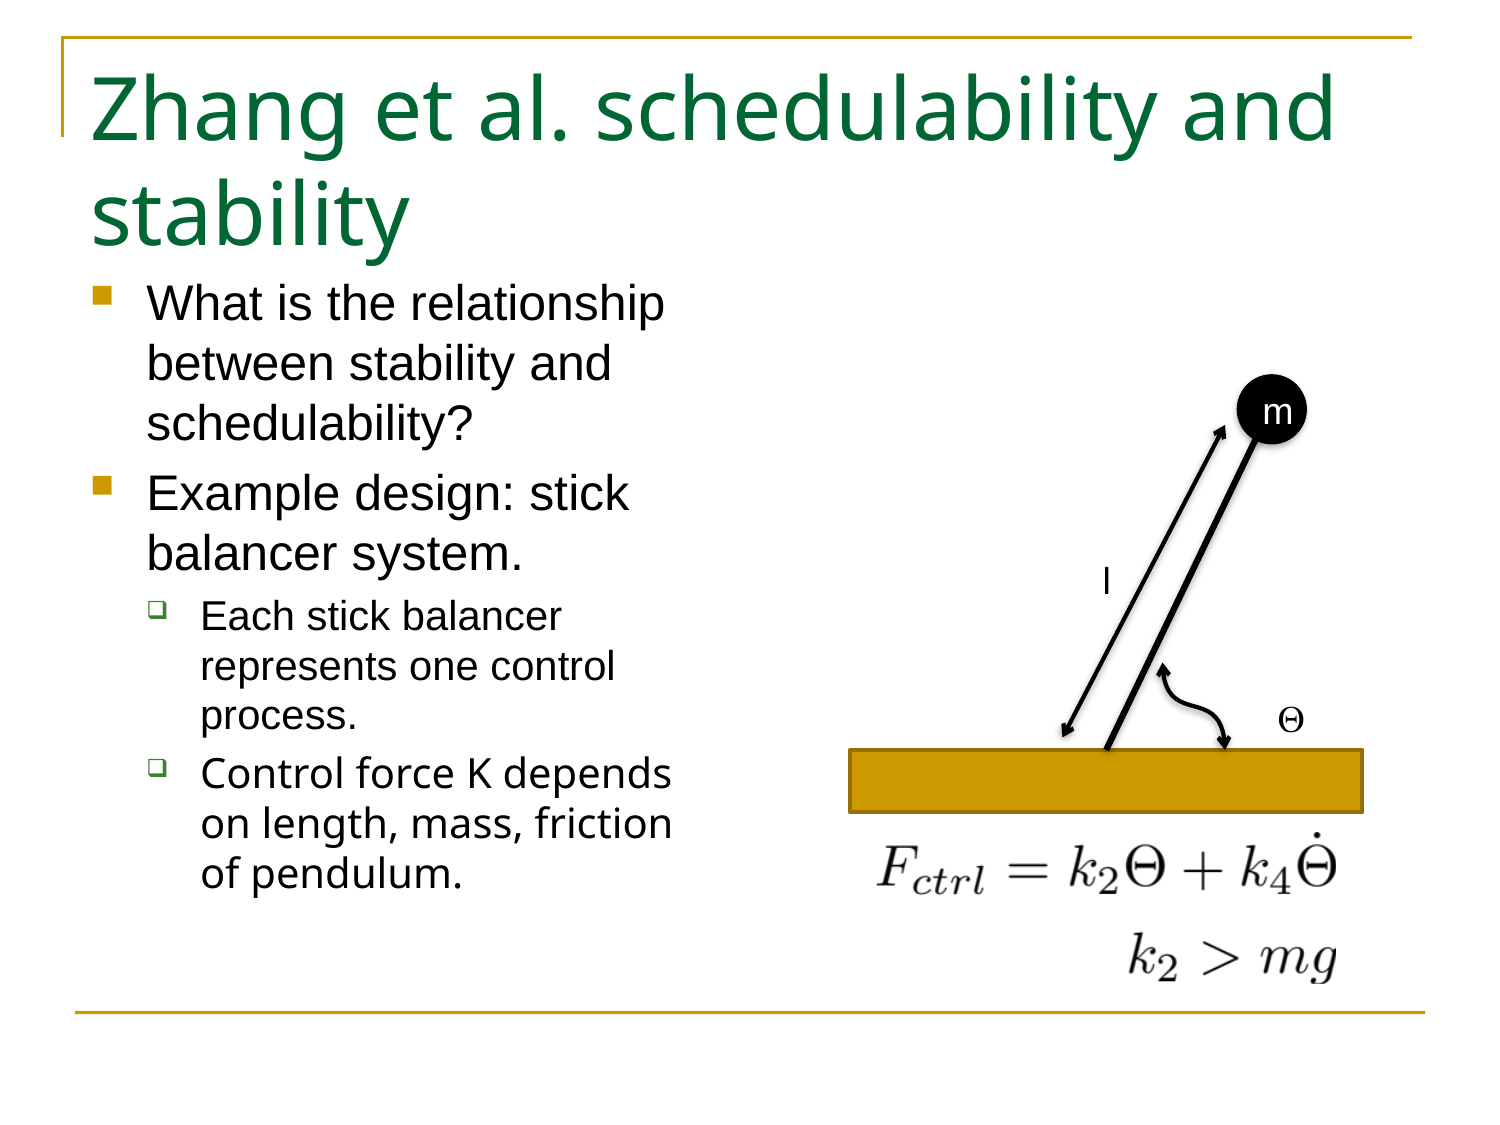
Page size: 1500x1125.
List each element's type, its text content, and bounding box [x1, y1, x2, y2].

list What is the relationship between stability and schedulability? Example design: stick balancer system. Each stick balancer represents one control process. Control force K depends on length, mass, friction of pendulum. [75, 262, 738, 1006]
text_box Q [1266, 687, 1321, 748]
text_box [1062, 424, 1226, 738]
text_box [1149, 674, 1238, 738]
text_box [848, 748, 1364, 814]
text_box m [1236, 374, 1307, 445]
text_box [1105, 424, 1263, 751]
title Zhang et al. schedulability and stability [75, 45, 1425, 233]
picture [876, 831, 1337, 984]
